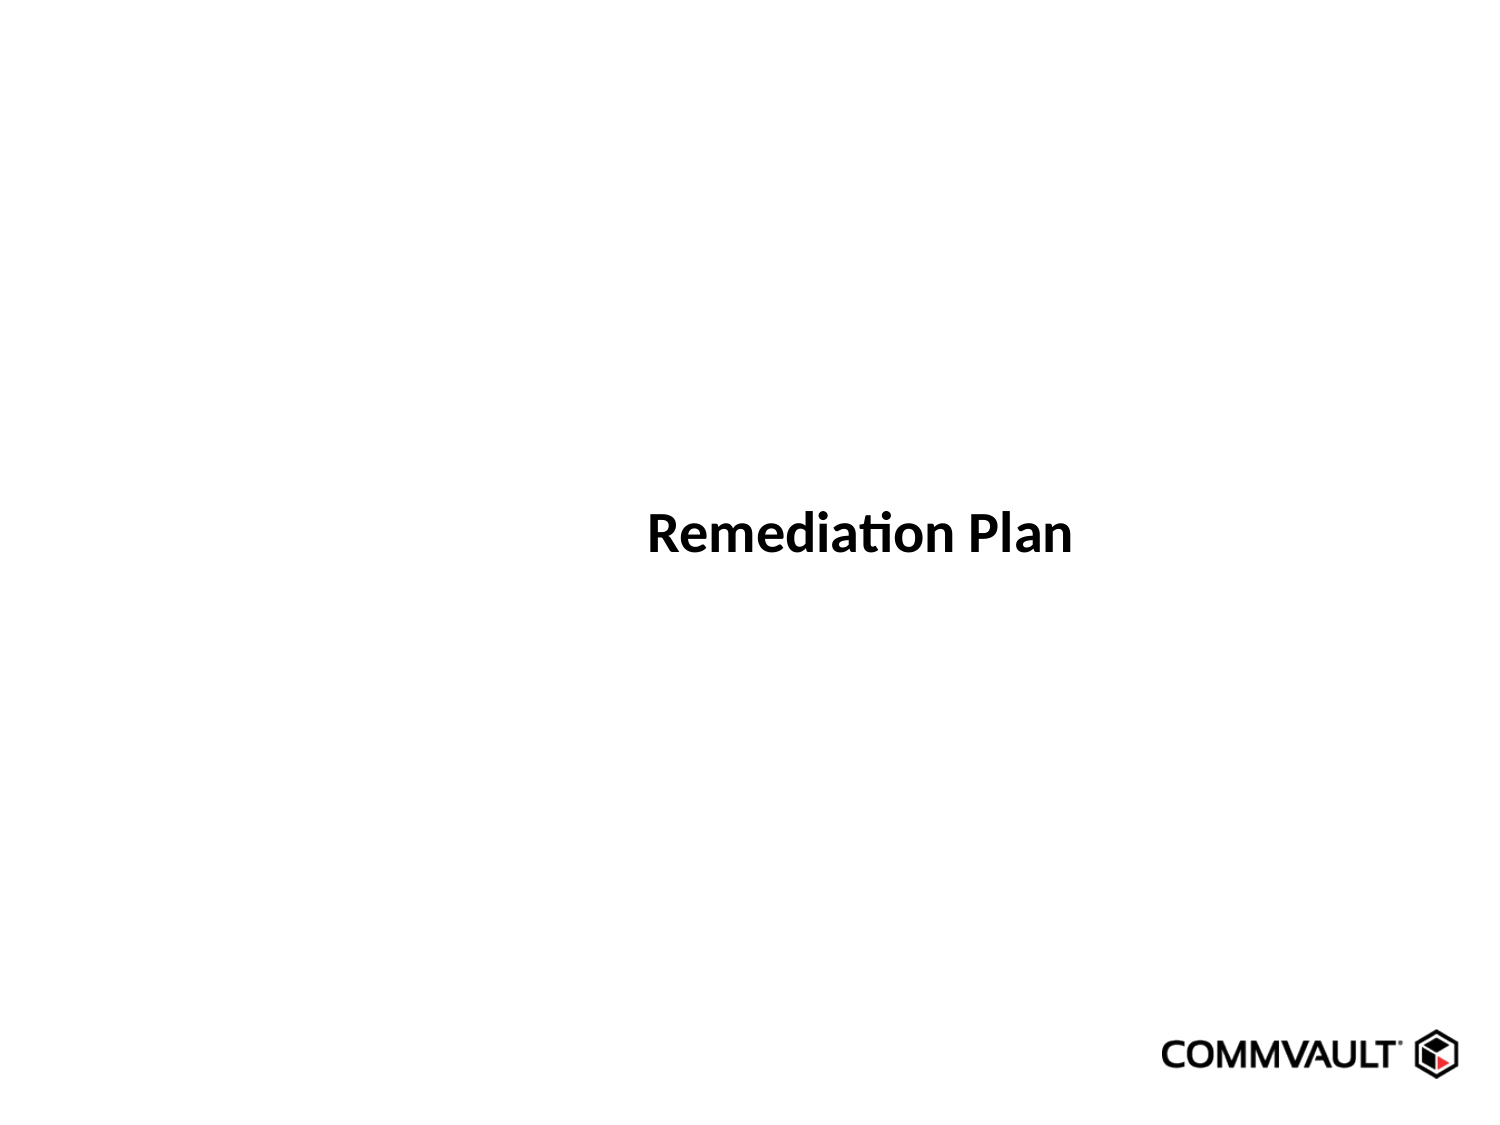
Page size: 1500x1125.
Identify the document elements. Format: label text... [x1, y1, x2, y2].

picture [1162, 1029, 1459, 1079]
list Remediation Plan [364, 485, 1090, 624]
